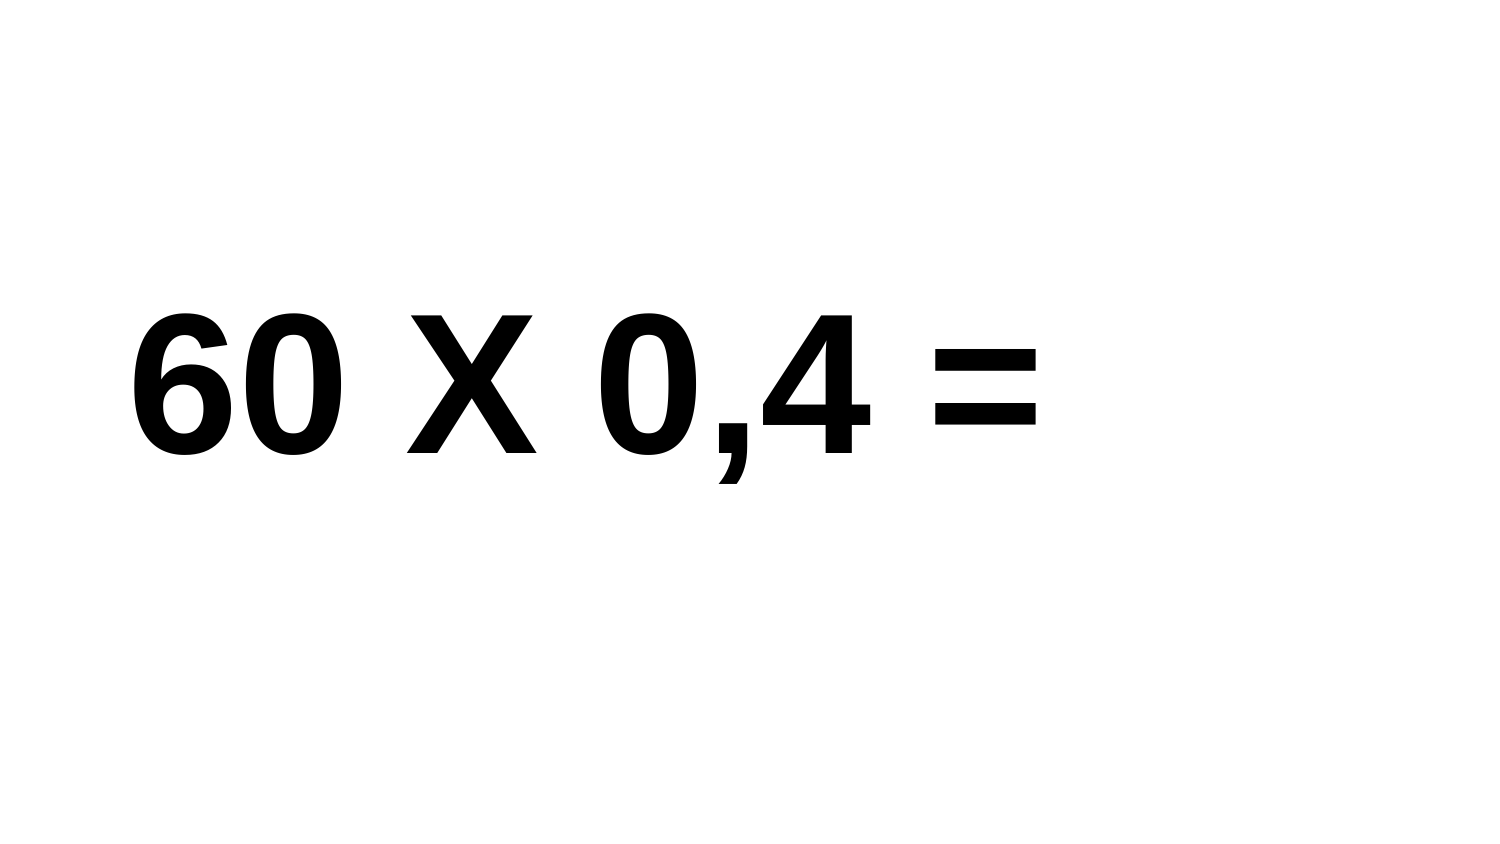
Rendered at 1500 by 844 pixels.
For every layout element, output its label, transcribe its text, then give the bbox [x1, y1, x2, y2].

text_box 60 X 0,4 = [112, 318, 1388, 509]
